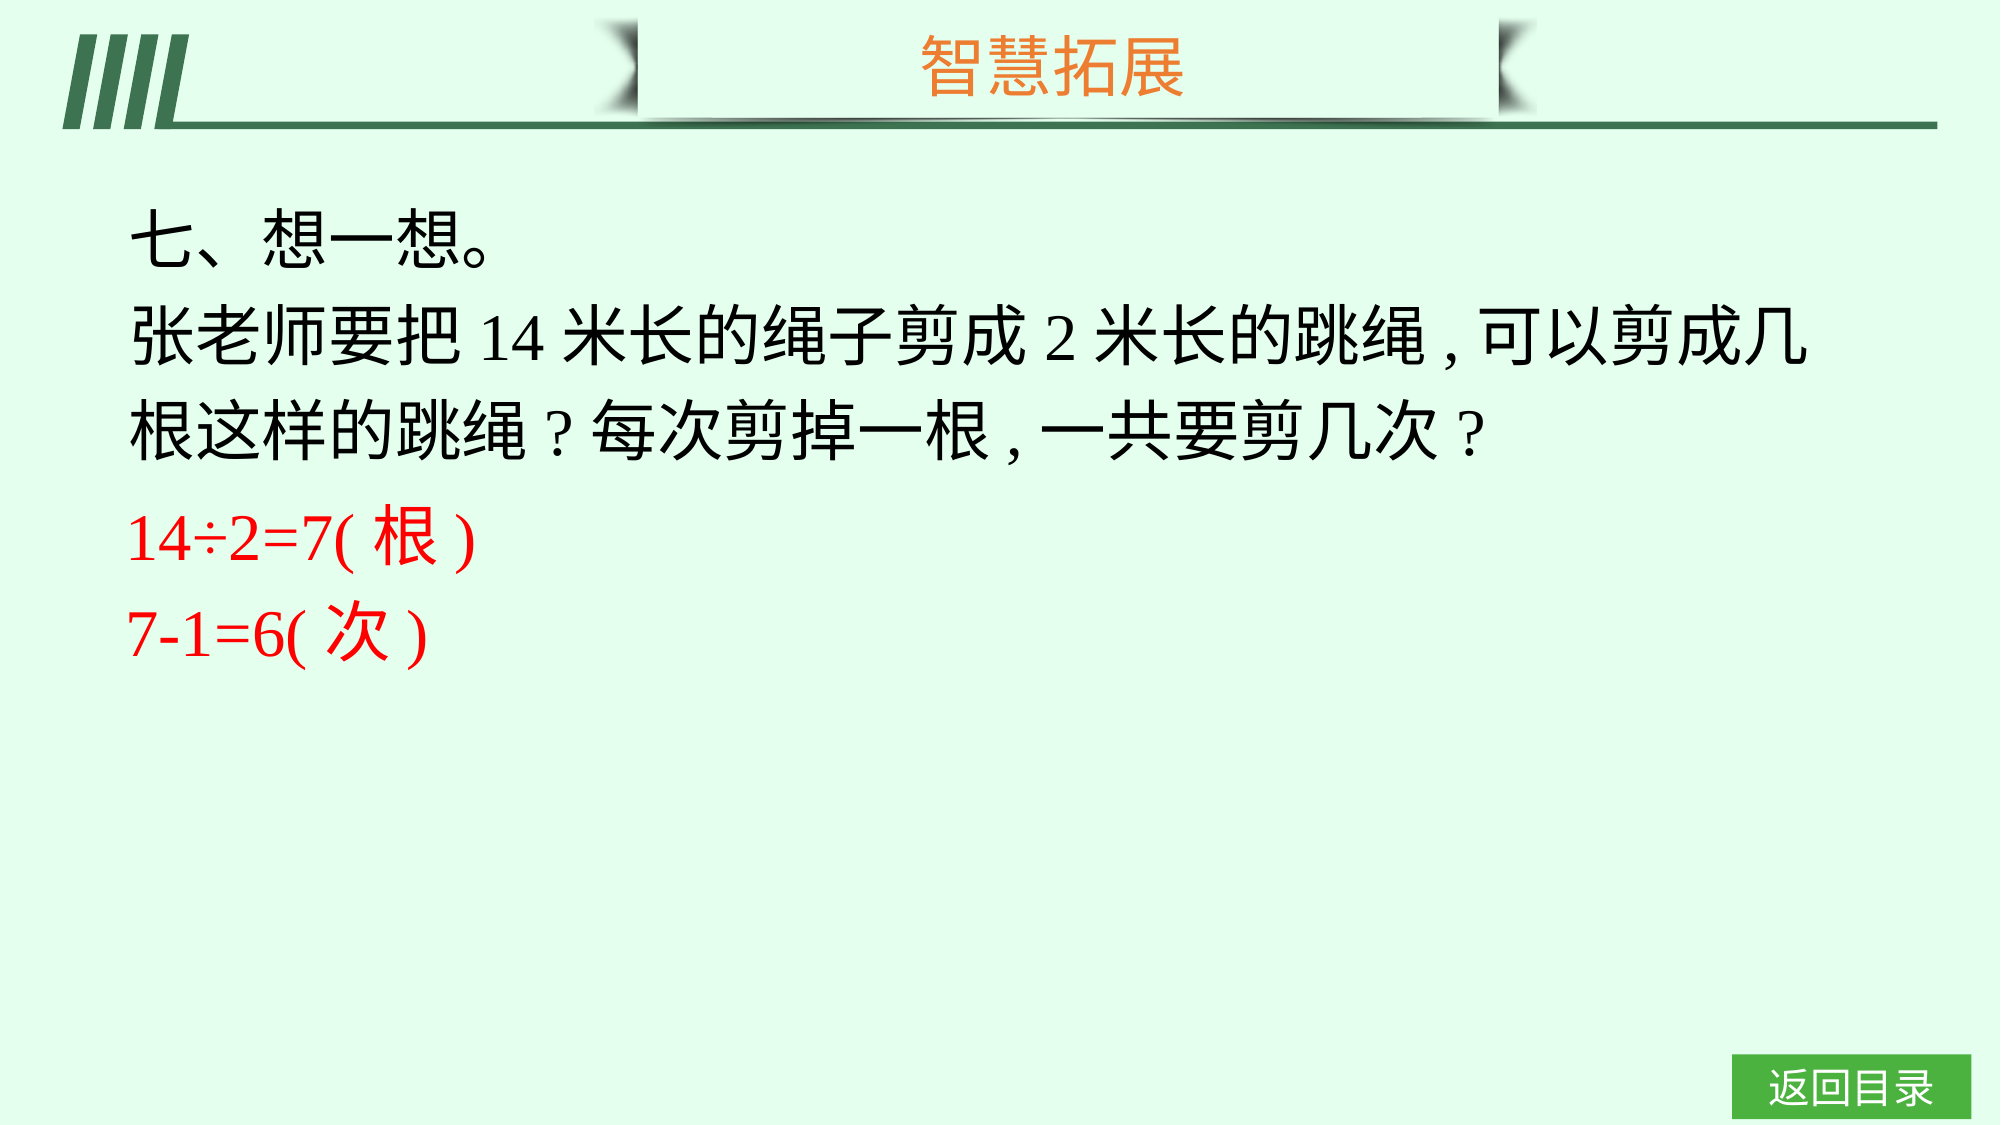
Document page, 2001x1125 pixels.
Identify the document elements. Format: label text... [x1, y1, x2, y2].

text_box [594, 16, 1537, 127]
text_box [62, 34, 1938, 130]
text_box 14÷2=7(根) 7-1=6(次) [110, 470, 492, 678]
text_box 七、想一想。 张老师要把14米长的绳子剪成2米长的跳绳,可以剪成几根这样的跳绳?每次剪掉一根,一共要剪几次? [113, 174, 1887, 477]
